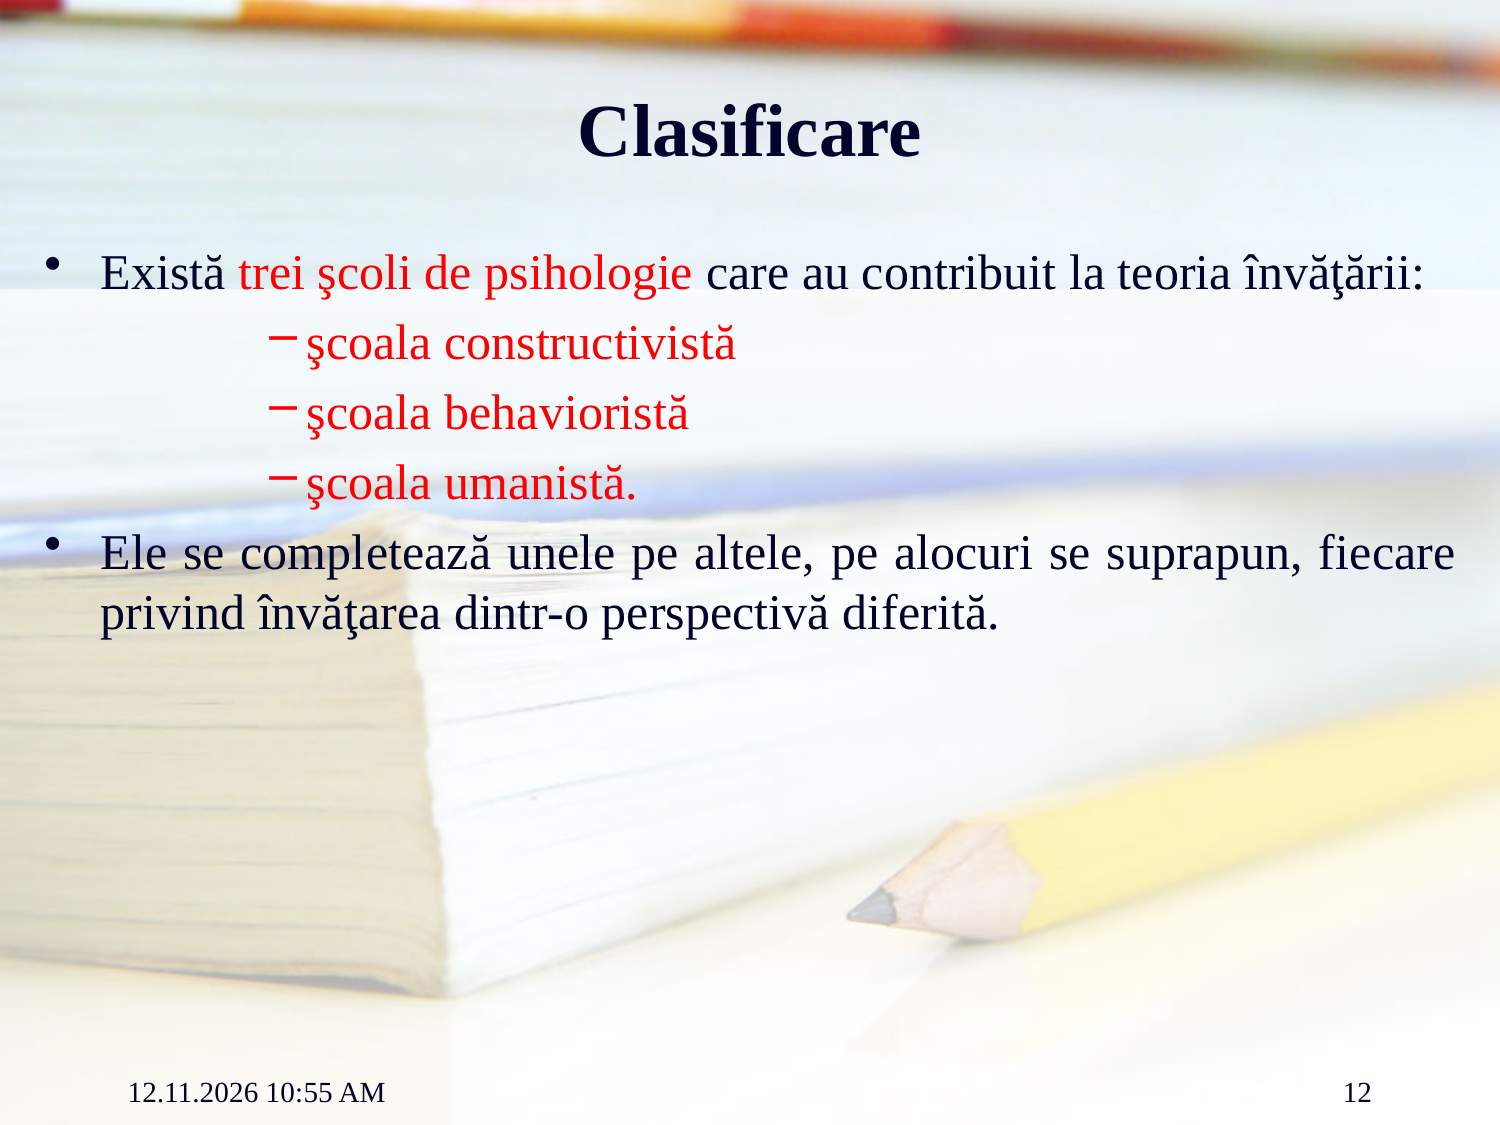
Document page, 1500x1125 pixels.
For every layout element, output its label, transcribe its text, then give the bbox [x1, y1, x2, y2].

list Există trei şcoli de psihologie care au contribuit la teoria învăţării: şcoala constructivistă şcoala behavioristă şcoala umanistă. Ele se completează unele pe altele, pe alocuri se suprapun, fiecare privind învăţarea dintr-o perspectivă diferită. [29, 231, 1471, 1044]
picture [0, 0, 1500, 1125]
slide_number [112, 1065, 426, 1114]
title Clasificare [29, 32, 1471, 221]
slide_number 12 [1074, 1065, 1388, 1114]
